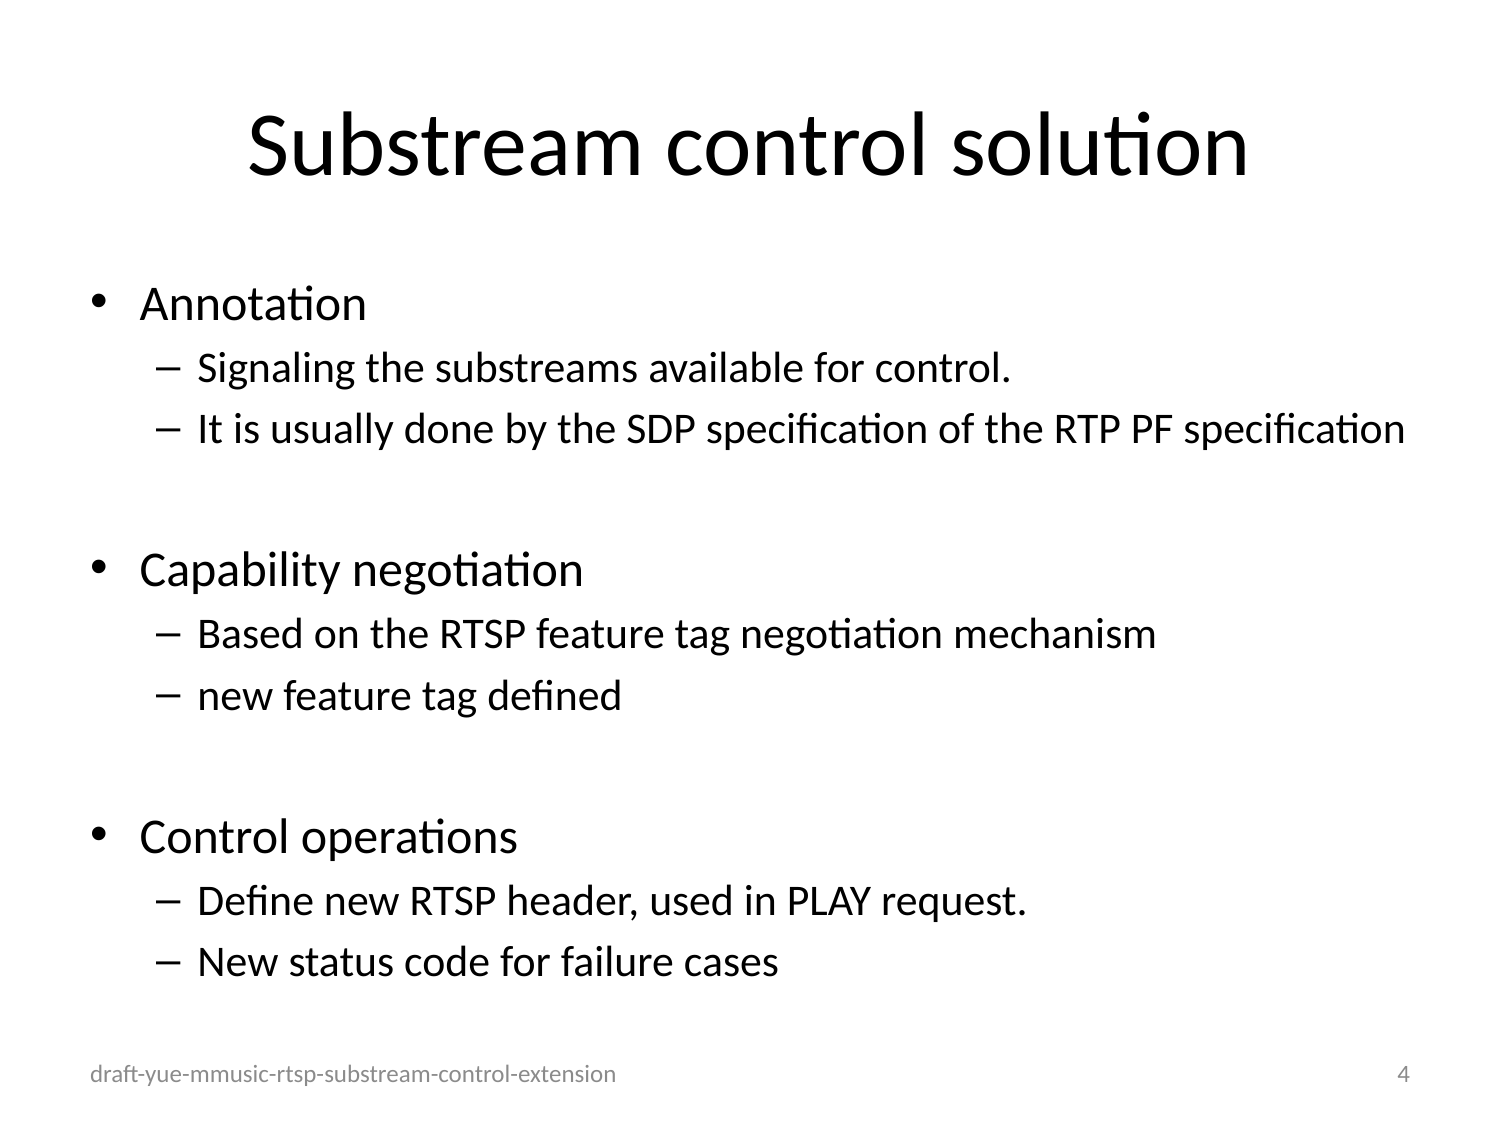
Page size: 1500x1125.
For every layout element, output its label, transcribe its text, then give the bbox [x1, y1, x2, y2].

slide_number 4 [1074, 1042, 1425, 1103]
slide_number draft-yue-mmusic-rtsp-substream-control-extension [75, 1042, 998, 1103]
list Annotation Signaling the substreams available for control. It is usually done by the SDP specification of the RTP PF specification Capability negotiation Based on the RTSP feature tag negotiation mechanism new feature tag defined Control operations Define new RTSP header, used in PLAY request. New status code for failure cases [75, 262, 1425, 1005]
title Substream control solution [75, 45, 1425, 233]
